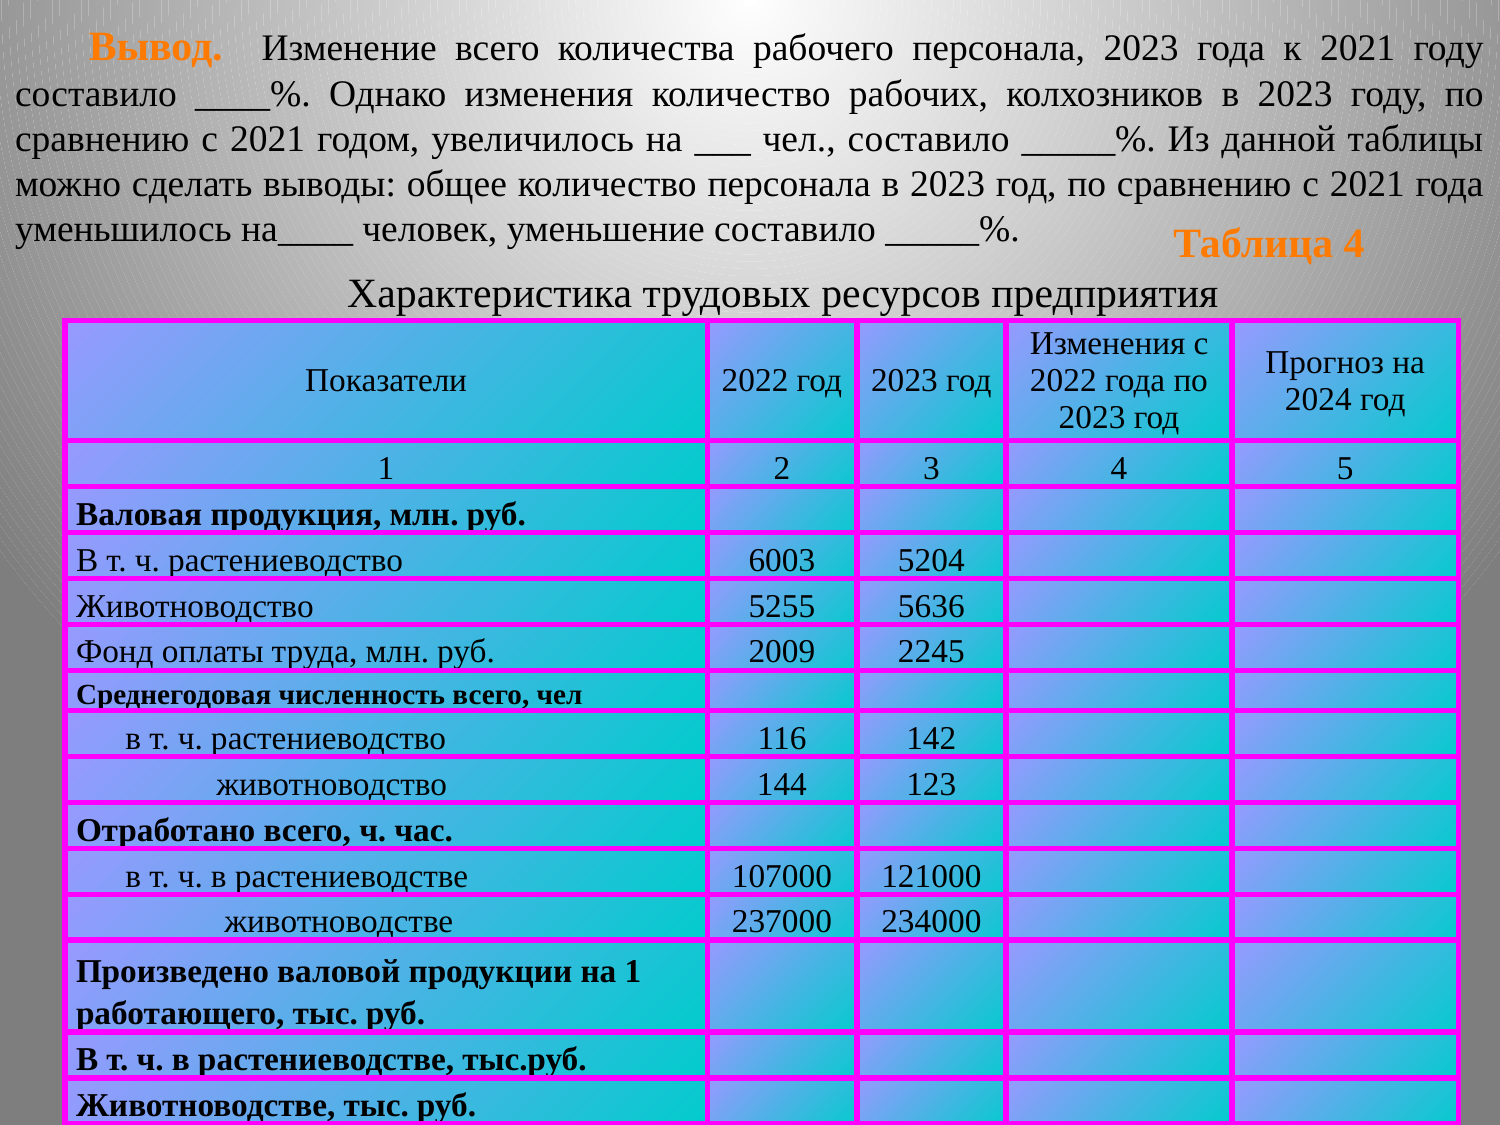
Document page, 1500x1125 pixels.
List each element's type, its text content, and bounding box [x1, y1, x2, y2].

table_cell [860, 805, 1003, 846]
table_cell [710, 489, 854, 530]
table_cell [1235, 805, 1456, 846]
table_cell 6003 [710, 535, 854, 576]
table_cell [1009, 943, 1173, 1029]
table_cell [1009, 1081, 1229, 1121]
table_cell [860, 673, 1003, 708]
table_cell 5255 [710, 581, 854, 622]
table_cell [710, 943, 854, 1029]
table_cell [860, 489, 1003, 530]
table_cell В т. ч. в растениеводстве, тыс.руб. [68, 1035, 705, 1075]
table_cell [1009, 851, 1229, 892]
table_cell [1235, 759, 1456, 800]
table_cell [1009, 489, 1229, 530]
table_cell 4 [1009, 443, 1229, 484]
table_cell Среднегодовая численность всего, чел [68, 673, 705, 708]
table_cell 2245 [860, 627, 1003, 668]
table_cell 5636 [860, 581, 1003, 622]
table_cell в т. ч. растениеводство [68, 713, 705, 754]
table_cell [860, 943, 1003, 1029]
table_cell 5204 [860, 535, 1003, 576]
table_header 2022 год [710, 324, 854, 438]
table_cell Животноводстве, тыс. руб. [68, 1081, 705, 1121]
table_cell [710, 805, 854, 846]
table_cell в т. ч. в растениеводстве [68, 851, 705, 892]
table_cell 121000 [860, 851, 1003, 892]
table_cell [1235, 1081, 1456, 1121]
table_cell 237000 [710, 897, 854, 937]
table_cell В т. ч. растениеводство [68, 535, 705, 576]
table_cell 144 [710, 759, 854, 800]
table_cell [1009, 1035, 1229, 1075]
table_cell [1009, 535, 1229, 576]
table_cell [1235, 943, 1456, 1029]
table_cell [1235, 673, 1456, 708]
table_cell 1 [68, 443, 705, 484]
table_cell 142 [860, 713, 1003, 754]
text_box Таблица 4 Характеристика трудовых ресурсов предприятия [112, 208, 1380, 324]
text_box Вывод. Изменение всего количества рабочего персонала, 2023 года к 2021 году составило ____%. Однако изменения количество рабочих, колхозников в 2023 году, по сравнению с 2021 годом, увеличилось на ___ чел., составило _____%. Из данной таблицы можно сделать выводы: общее количество персонала в 2023 год, по сравнению с 2021 года уменьшилось на____ человек, уменьшение составило _____%. [0, 11, 1500, 256]
table_cell 116 [710, 713, 854, 754]
table_cell [710, 673, 854, 708]
table_cell Фонд оплаты труда, млн. руб. [68, 627, 705, 668]
table_cell [1235, 627, 1456, 668]
table_cell [1009, 897, 1229, 937]
table_header 2023 год [860, 324, 1003, 438]
table_cell [1235, 1035, 1456, 1075]
table_cell 234000 [860, 897, 1003, 937]
table_cell Валовая продукция, млн. руб. [68, 489, 705, 530]
table_cell Животноводство [68, 581, 705, 622]
table_header Прогноз на 2024 год [1235, 323, 1456, 438]
table_cell 123 [860, 759, 1003, 800]
table_cell [1235, 851, 1456, 892]
table_cell [1107, 943, 1229, 1029]
table_cell животноводстве [68, 897, 705, 937]
table_cell 107000 [710, 851, 854, 892]
table_cell [1009, 673, 1229, 708]
table_header Изменения с 2022 года по 2023 год [1009, 324, 1229, 438]
table_cell 3 [860, 443, 1003, 484]
table_cell 2009 [710, 627, 854, 668]
table_cell 2 [710, 443, 854, 484]
table_cell [1009, 713, 1229, 754]
table_cell Произведено валовой продукции на 1 работающего, тыс. руб. [68, 943, 705, 1029]
table_cell 5 [1235, 443, 1456, 484]
table_cell [1009, 759, 1229, 800]
table_cell [860, 1035, 1003, 1075]
table_cell Отработано всего, ч. час. [68, 805, 705, 846]
table_cell [1009, 581, 1229, 622]
table_cell [860, 1081, 1003, 1121]
table_cell животноводство [68, 759, 705, 800]
table_cell [1009, 805, 1229, 846]
table_cell [710, 1081, 854, 1121]
table_cell [1009, 627, 1229, 668]
table_cell [1235, 489, 1456, 530]
table_cell [1235, 535, 1456, 576]
table_cell [1235, 581, 1456, 622]
table_cell [710, 1035, 854, 1075]
table_cell [1235, 713, 1456, 754]
table_cell [1235, 897, 1456, 937]
table_header Показатели [68, 323, 705, 438]
